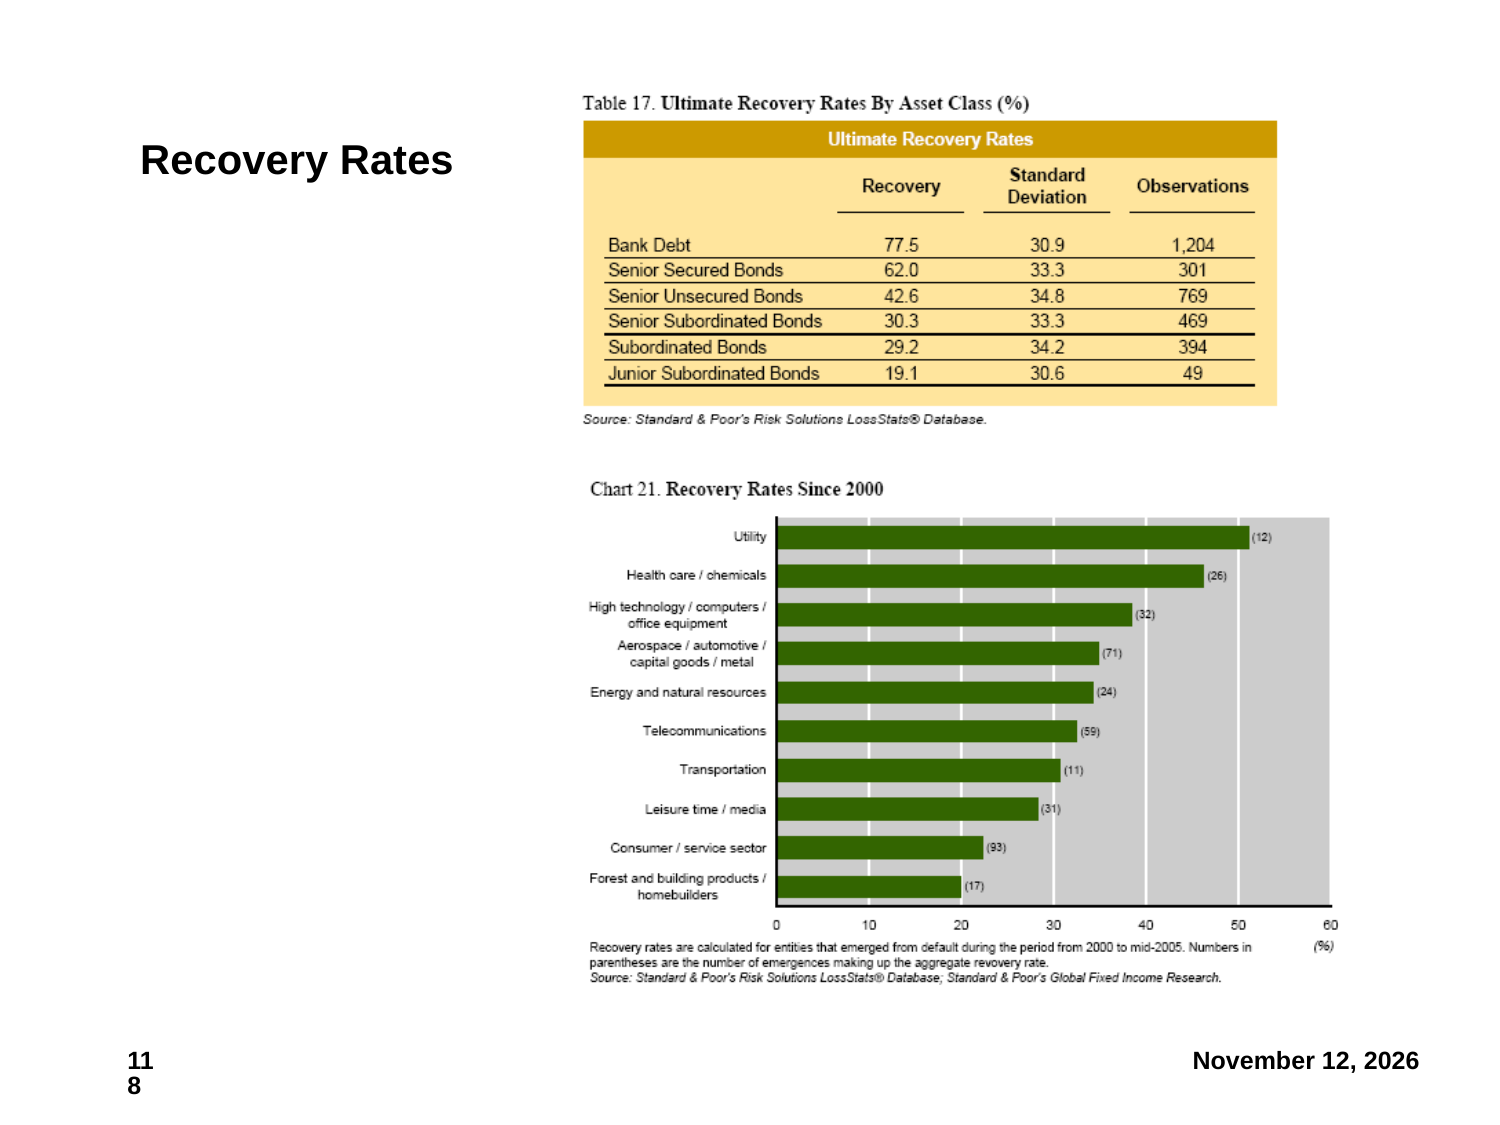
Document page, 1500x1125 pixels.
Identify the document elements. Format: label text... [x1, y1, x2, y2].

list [501, 74, 1411, 1026]
title Recovery Rates [124, 74, 500, 226]
